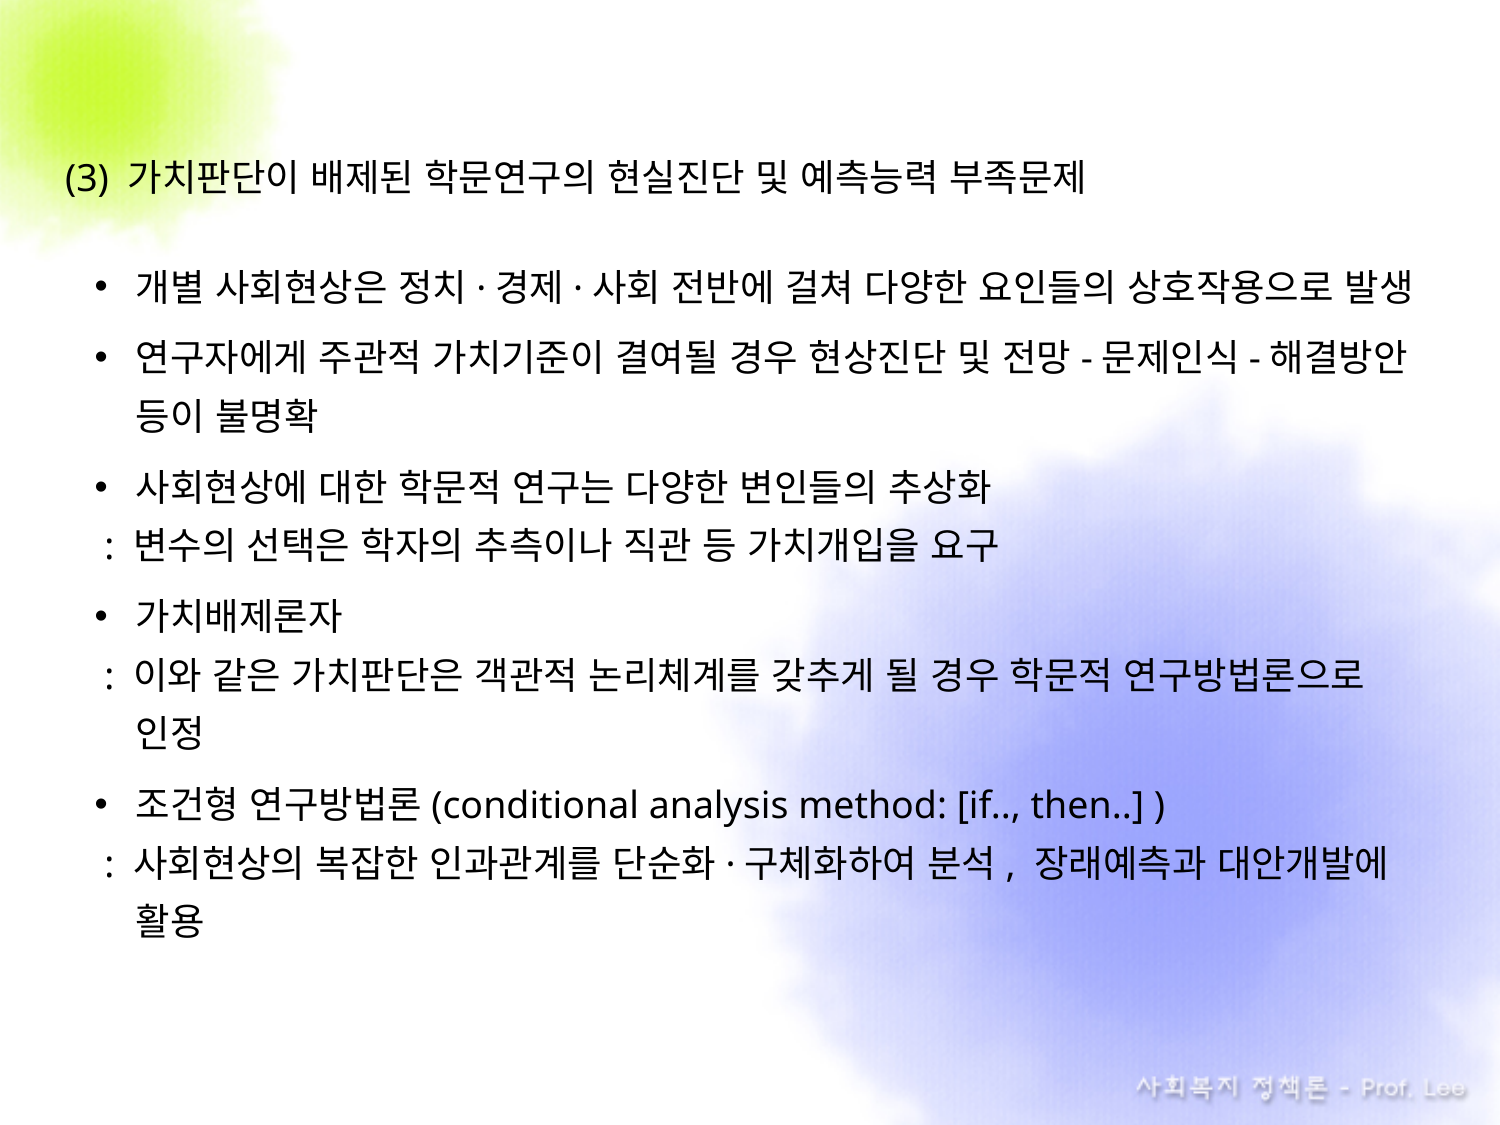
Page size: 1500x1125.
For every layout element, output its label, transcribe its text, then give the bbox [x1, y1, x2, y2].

picture [0, 0, 1500, 1125]
list (3) 가치판단이 배제된 학문연구의 현실진단 및 예측능력 부족문제 개별 사회현상은 정치·경제·사회 전반에 걸쳐 다양한 요인들의 상호작용으로 발생 연구자에게 주관적 가치기준이 결여될 경우 현상진단 및 전망-문제인식-해결방안 등이 불명확 사회현상에 대한 학문적 연구는 다양한 변인들의 추상화 : 변수의 선택은 학자의 추측이나 직관 등 가치개입을 요구 가치배제론자 : 이와 같은 가치판단은 객관적 논리체계를 갖추게 될 경우 학문적 연구방법론으로 인정 조건형 연구방법론(conditional analysis method: [if.., then..] ) : 사회현상의 복잡한 인과관계를 단순화·구체화하여 분석, 장래예측과 대안개발에 활용 [46, 133, 1447, 1047]
